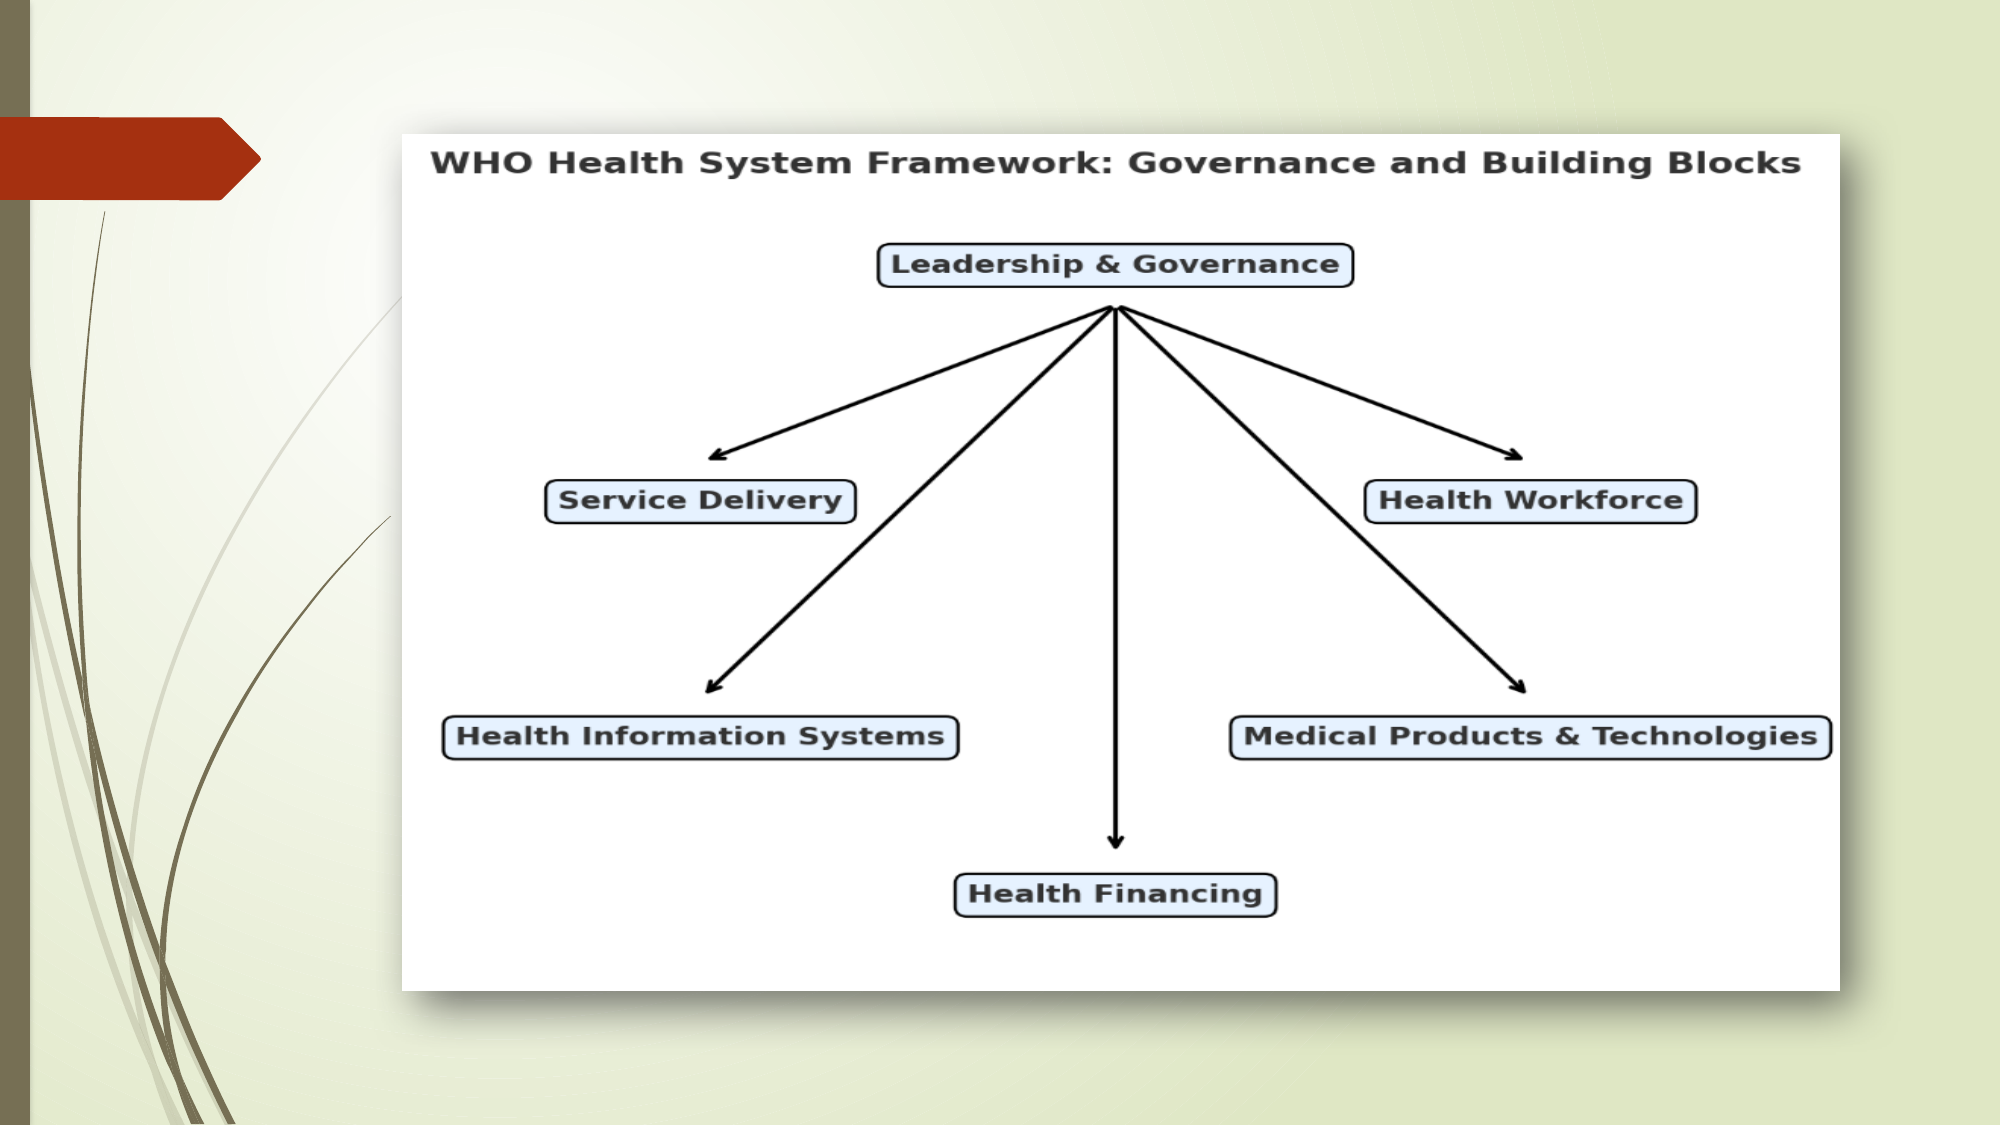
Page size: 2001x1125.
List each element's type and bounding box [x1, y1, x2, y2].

list [402, 133, 1841, 991]
